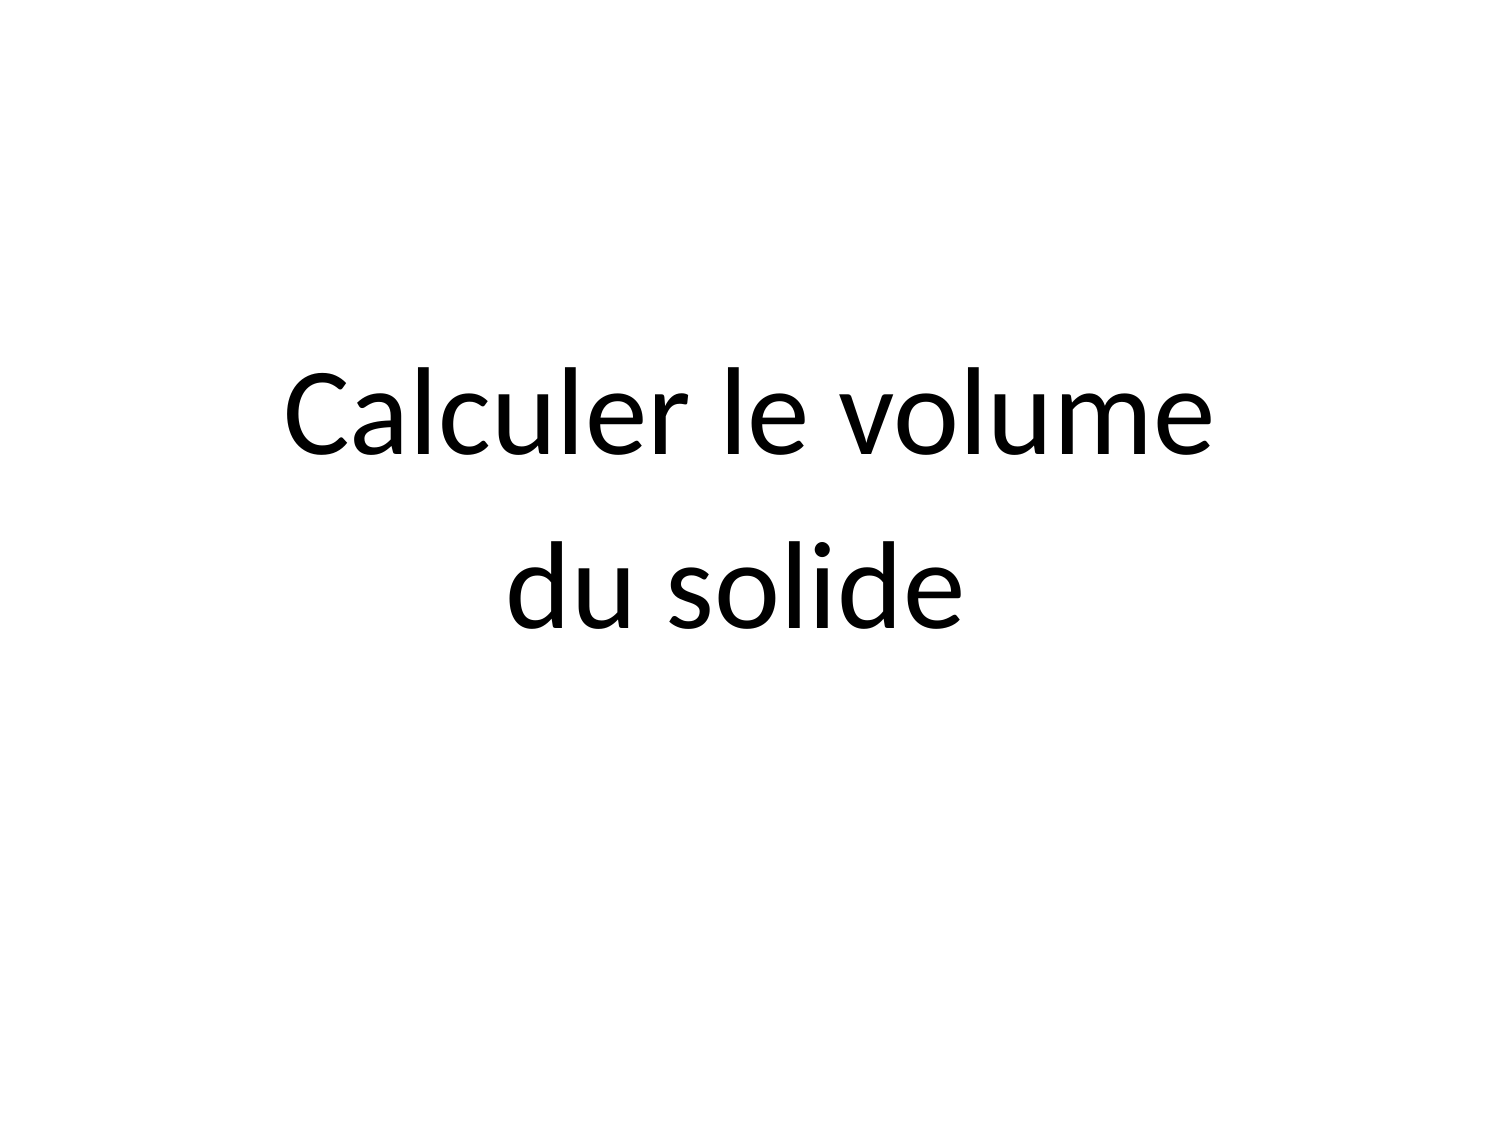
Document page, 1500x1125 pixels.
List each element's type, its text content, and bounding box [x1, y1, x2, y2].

list Calculer le volume du solide [0, 321, 1500, 752]
